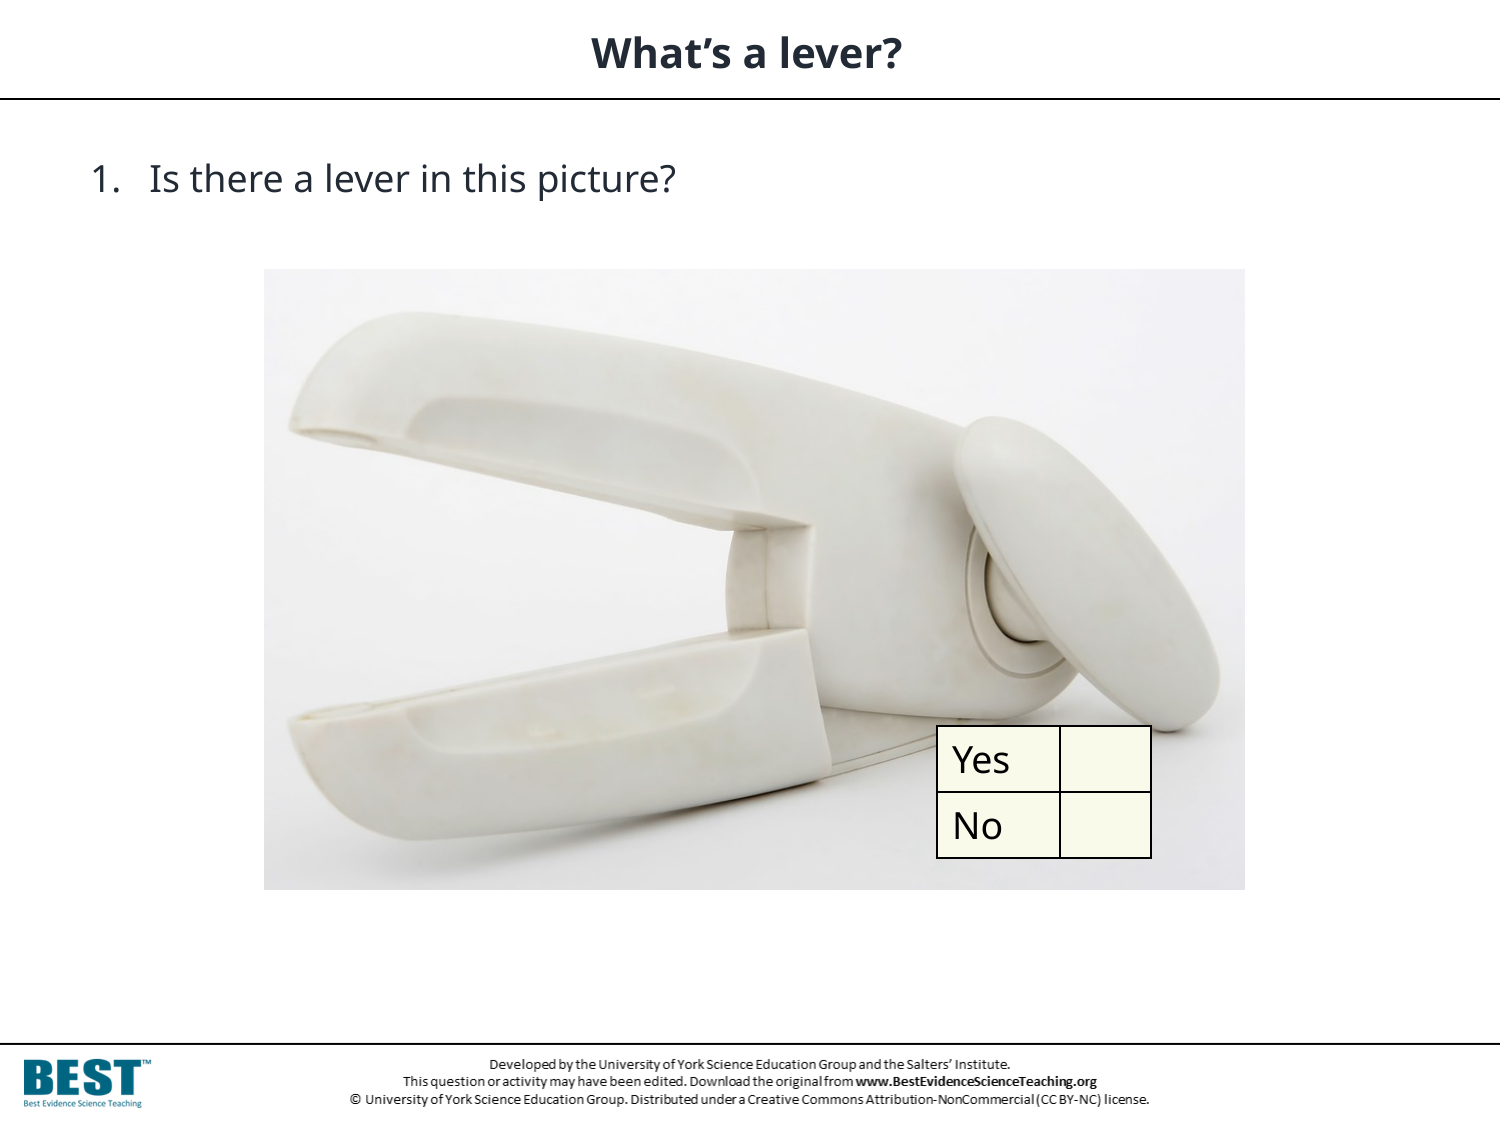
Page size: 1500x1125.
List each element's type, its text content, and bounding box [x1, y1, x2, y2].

text_box What’s a lever? [23, 4, 1471, 98]
picture [0, 98, 1500, 1118]
